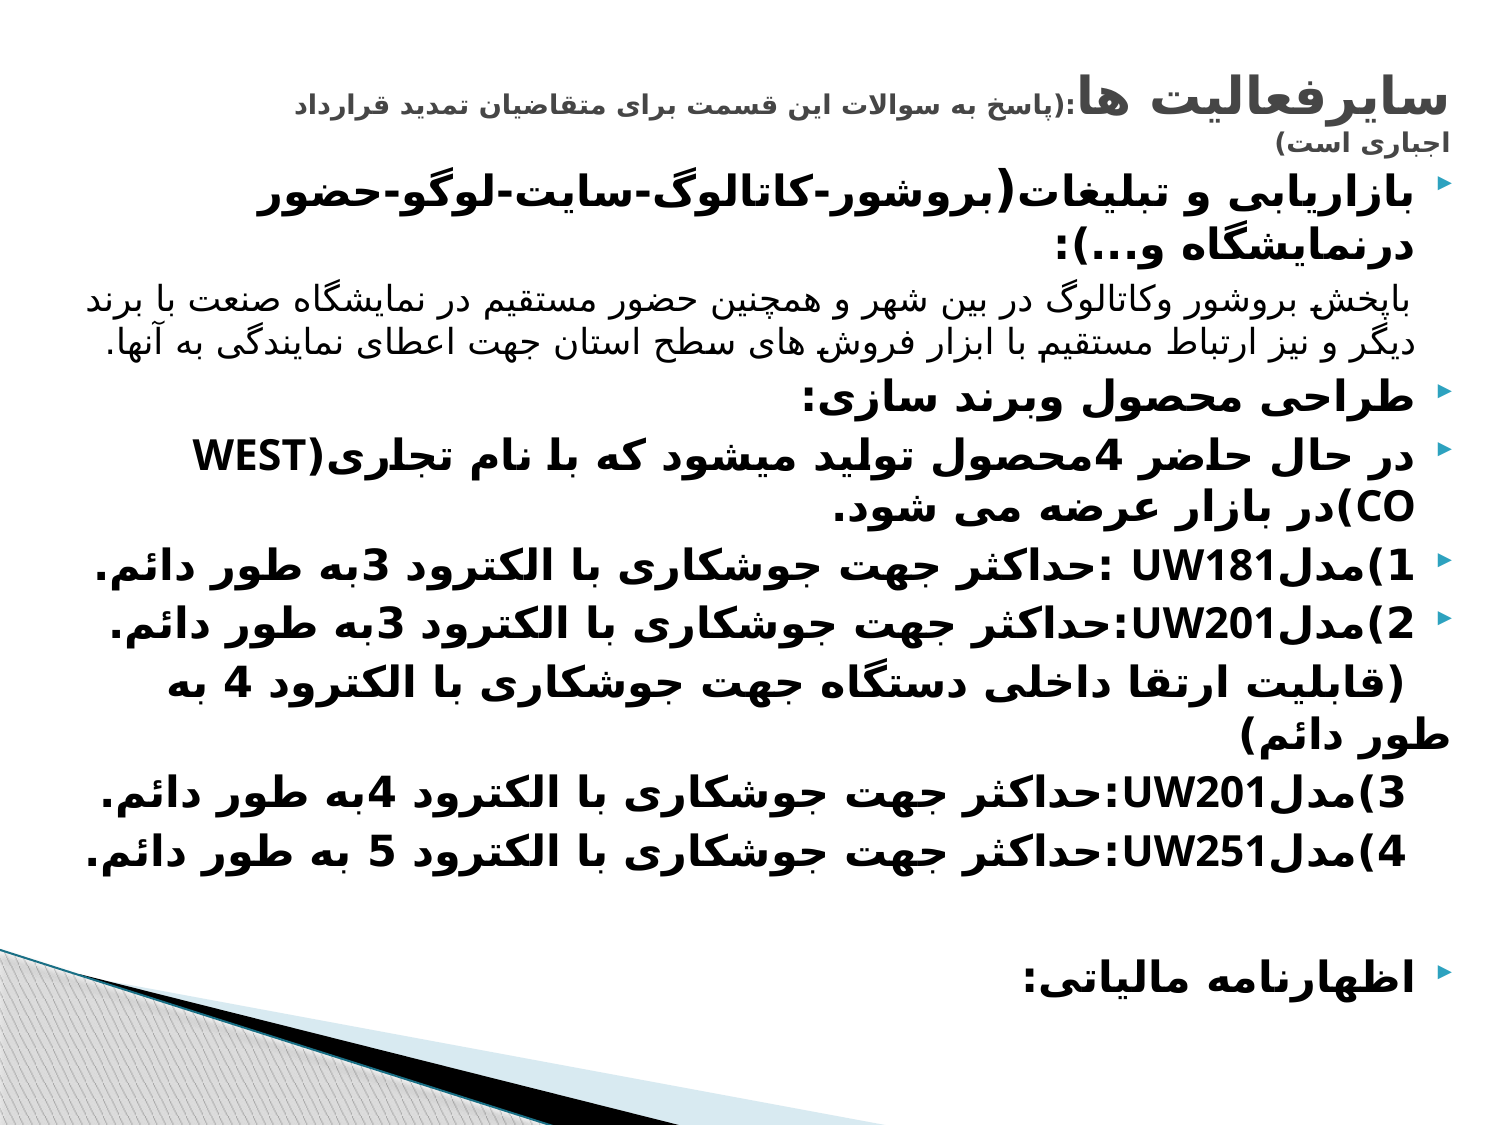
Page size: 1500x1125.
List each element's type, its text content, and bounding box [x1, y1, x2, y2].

list بازاریابی و تبلیغات(بروشور-کاتالوگ-سایت-لوگو-حضور درنمایشگاه و...): باپخش بروشور وکاتالوگ در بین شهر و همچنین حضور مستقیم در نمایشگاه صنعت با برند دیگر و نیز ارتباط مستقیم با ابزار فروش های سطح استان جهت اعطای نمایندگی به آنها. طراحی محصول وبرند سازی: در حال حاضر 4محصول تولید میشود که با نام تجاری(WEST CO)در بازار عرضه می شود. 1)مدلUW181 :حداکثر جهت جوشکاری با الکترود 3به طور دائم. 2)مدلUW201:حداکثر جهت جوشکاری با الکترود 3به طور دائم. (قابلیت ارتقا داخلی دستگاه جهت جوشکاری با الکترود 4 به طور دائم) 3)مدلUW201:حداکثر جهت جوشکاری با الکترود 4به طور دائم. 4)مدلUW251:حداکثر جهت جوشکاری با الکترود 5 به طور دائم. اظهارنامه مالیاتی: [53, 149, 1483, 1106]
title سایرفعالیت ها:(پاسخ به سوالات این قسمت برای متقاضیان تمدید قرارداد اجباری است) [235, 45, 1466, 176]
